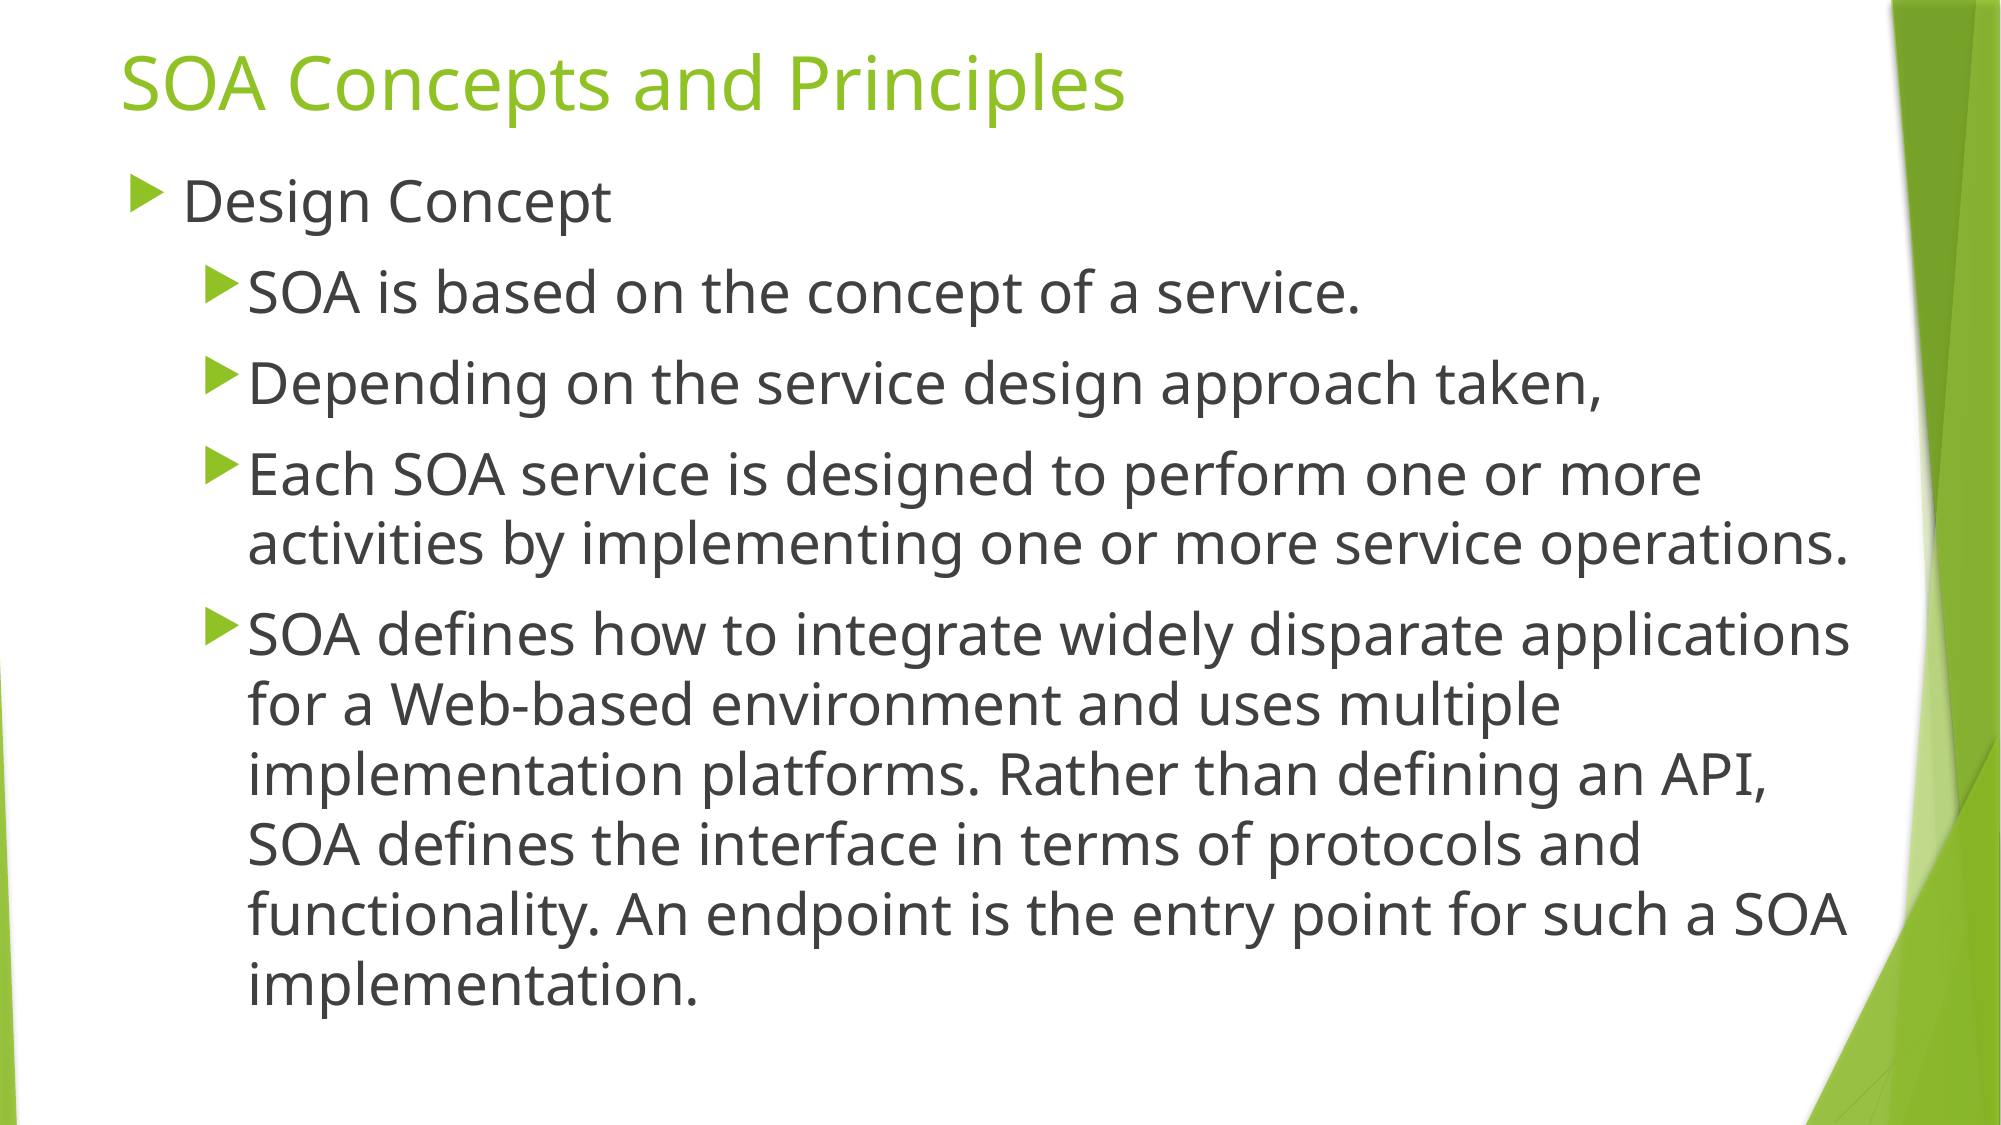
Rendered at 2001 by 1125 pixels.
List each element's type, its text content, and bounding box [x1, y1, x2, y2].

list Design Concept SOA is based on the concept of a service. Depending on the service design approach taken, Each SOA service is designed to perform one or more activities by implementing one or more service operations. SOA defines how to integrate widely disparate applications for a Web-based environment and uses multiple implementation platforms. Rather than defining an API, SOA defines the interface in terms of protocols and functionality. An endpoint is the entry point for such a SOA implementation. [111, 156, 1869, 991]
title SOA Concepts and Principles [105, 27, 1871, 137]
